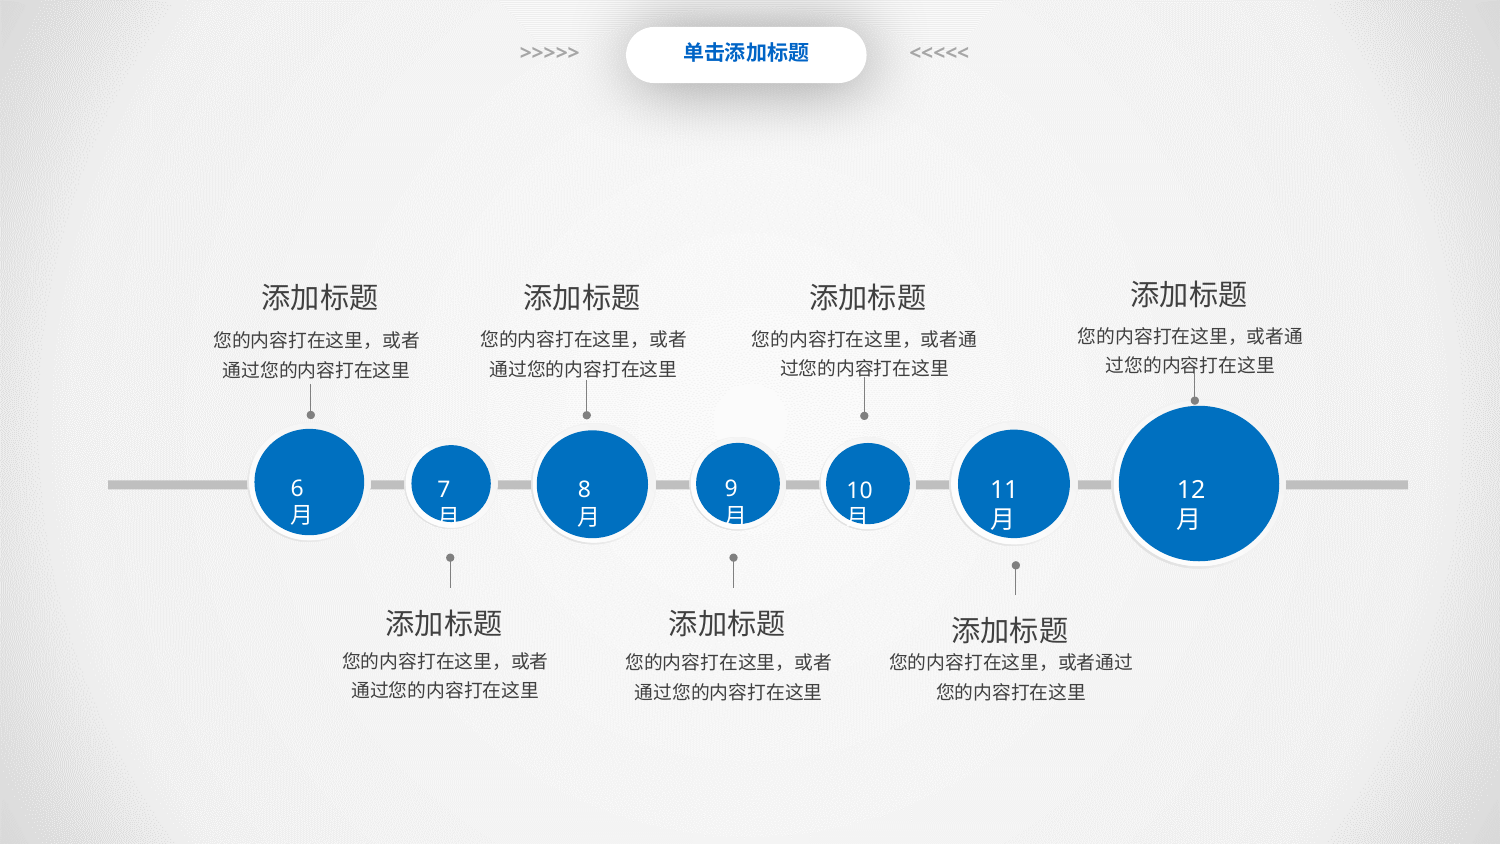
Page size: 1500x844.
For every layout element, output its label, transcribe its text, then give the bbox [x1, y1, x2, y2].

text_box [451, 261, 716, 416]
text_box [182, 261, 451, 415]
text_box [531, 422, 657, 545]
text_box [931, 479, 949, 490]
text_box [596, 557, 861, 714]
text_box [864, 565, 1158, 714]
text_box >>>>> [504, 32, 595, 73]
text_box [689, 436, 793, 531]
text_box [1079, 479, 1111, 490]
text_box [949, 420, 1079, 546]
picture [0, 0, 1500, 844]
text_box [657, 479, 689, 490]
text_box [626, 26, 867, 84]
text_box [816, 436, 931, 531]
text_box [247, 421, 372, 542]
text_box [107, 479, 247, 490]
text_box [1287, 479, 1409, 490]
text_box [727, 261, 1001, 416]
text_box [506, 479, 531, 490]
text_box [793, 479, 816, 490]
text_box [372, 479, 404, 490]
text_box <<<<< [894, 32, 985, 73]
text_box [313, 557, 577, 712]
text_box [1052, 258, 1329, 401]
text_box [404, 438, 506, 529]
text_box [1111, 401, 1287, 569]
